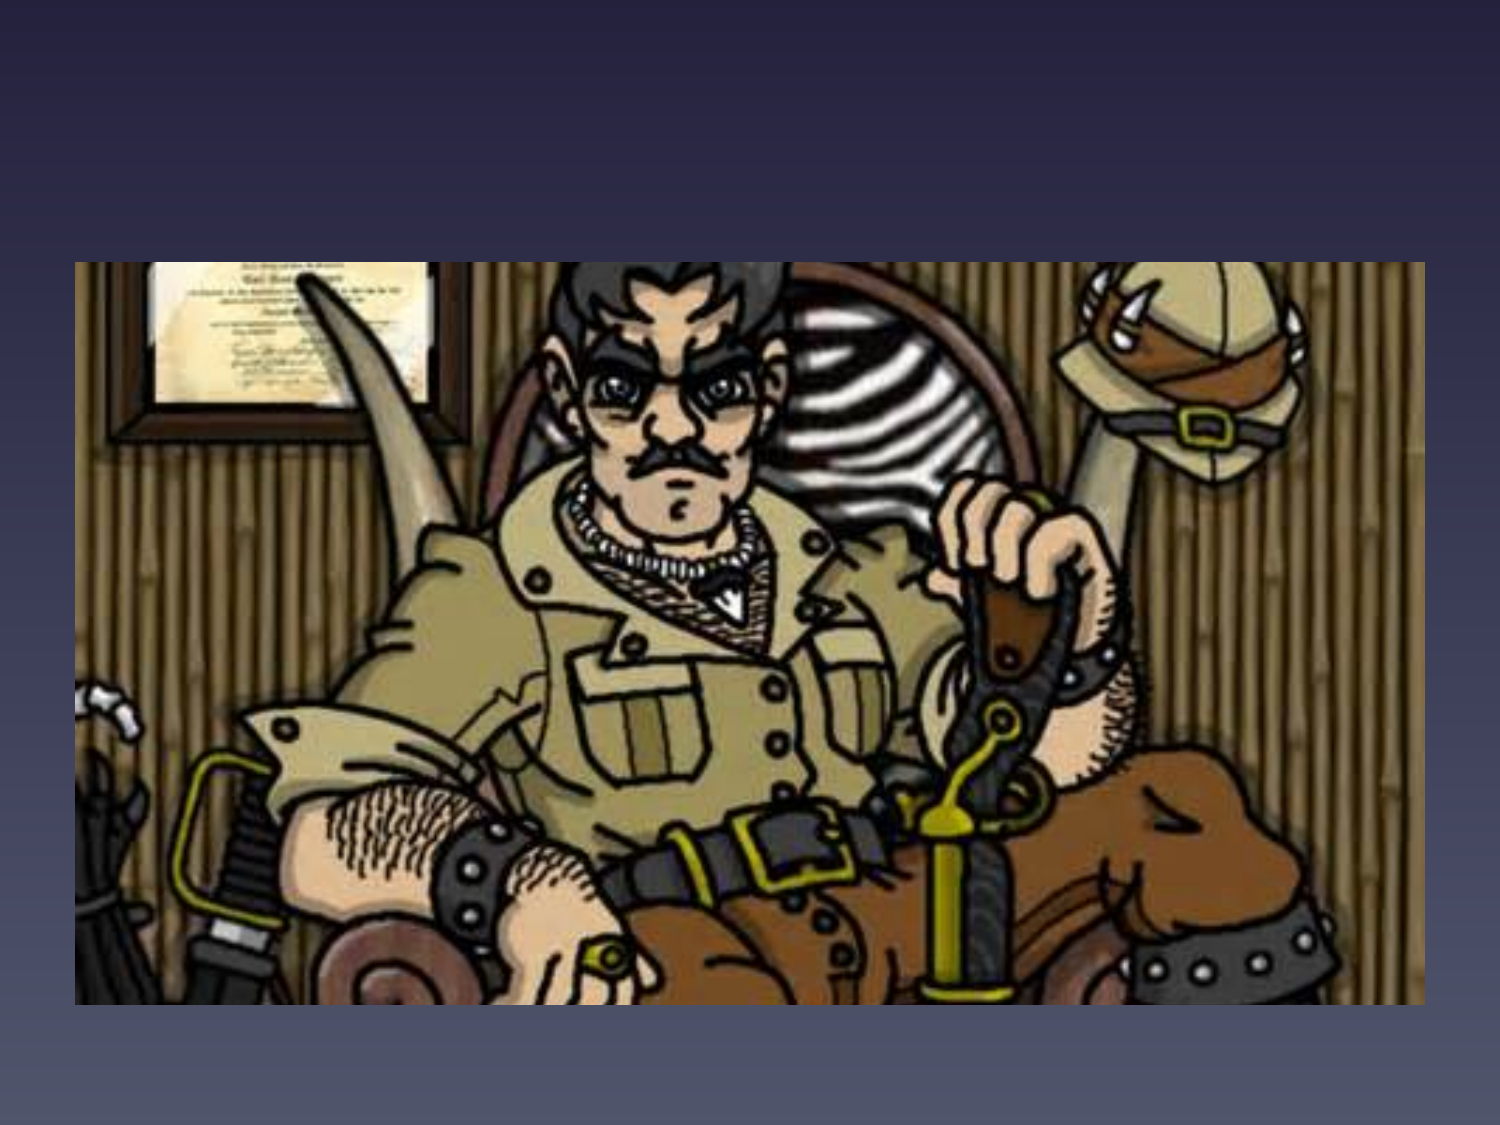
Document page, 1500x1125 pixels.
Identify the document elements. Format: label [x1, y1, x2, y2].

list [74, 262, 1426, 1006]
